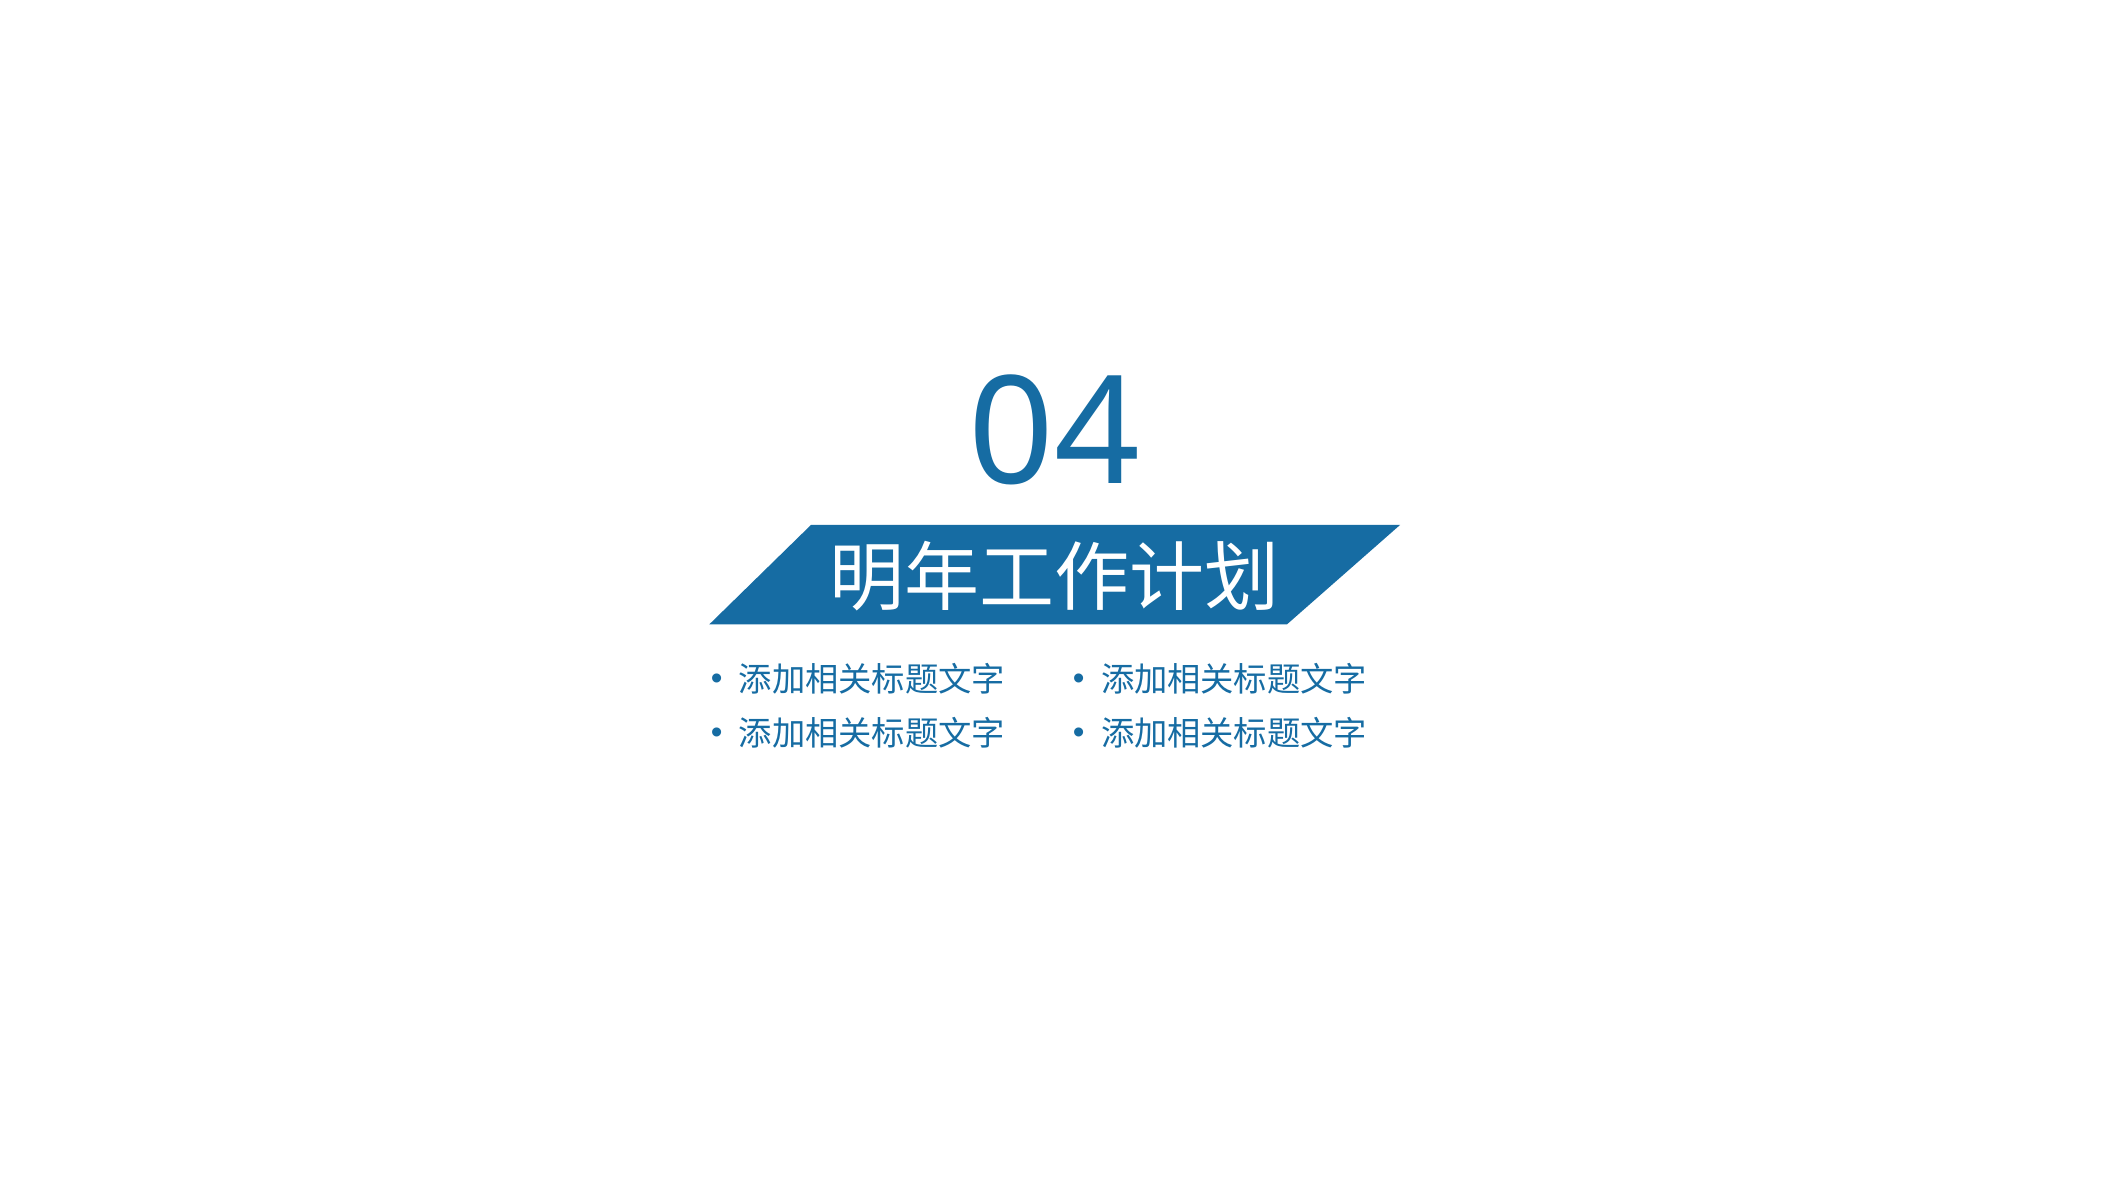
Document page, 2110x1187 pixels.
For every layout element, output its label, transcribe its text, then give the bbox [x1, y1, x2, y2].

text_box 添加相关标题文字 [1072, 712, 1368, 753]
text_box 添加相关标题文字 [1072, 658, 1368, 699]
text_box [709, 542, 1292, 625]
text_box [806, 524, 1401, 599]
text_box 明年工作计划 [793, 529, 1316, 620]
text_box 添加相关标题文字 [710, 658, 1006, 699]
text_box 04 [937, 326, 1172, 522]
text_box 添加相关标题文字 [710, 712, 1006, 753]
